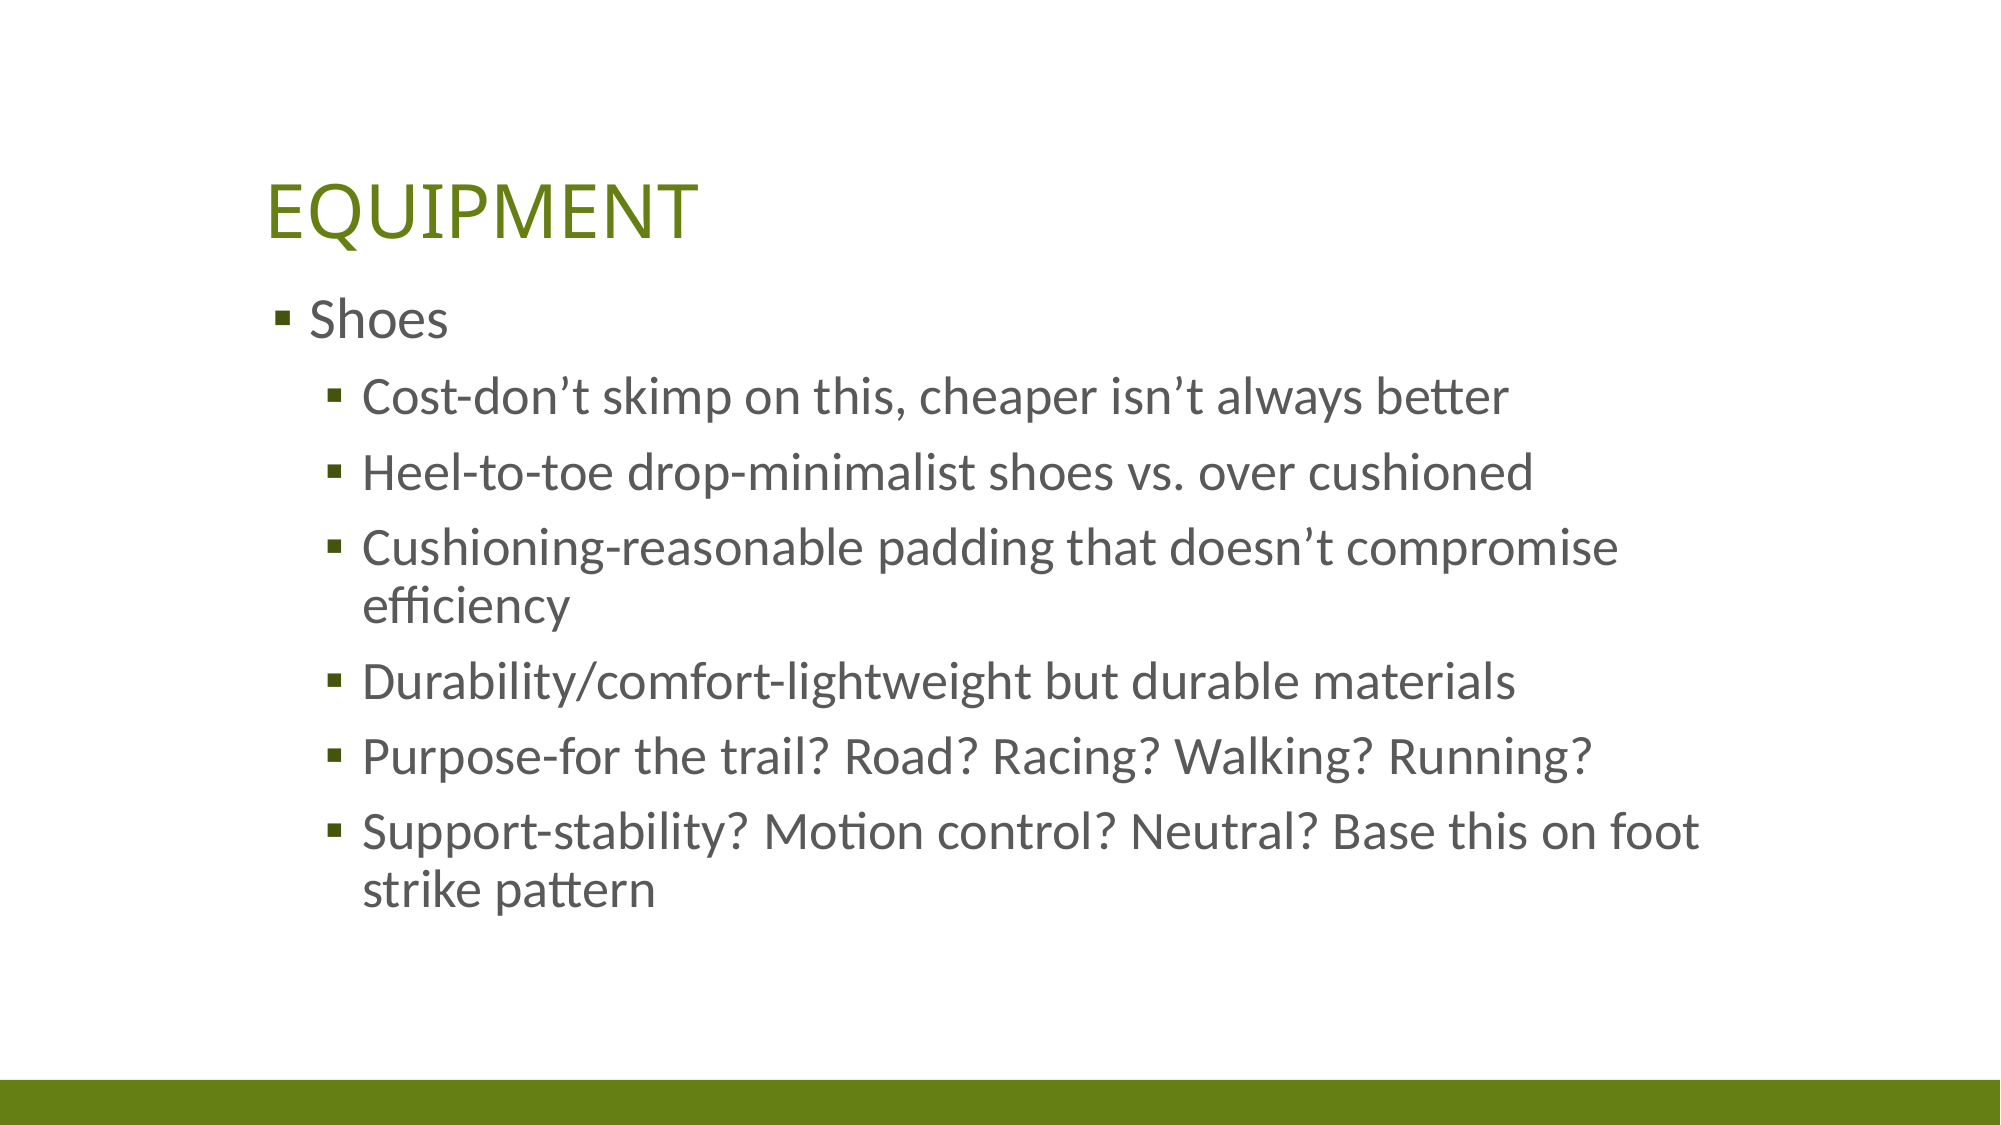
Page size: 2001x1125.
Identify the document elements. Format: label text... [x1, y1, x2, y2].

title Equipment [249, 75, 1750, 263]
list Shoes Cost-don’t skimp on this, cheaper isn’t always better Heel-to-toe drop-minimalist shoes vs. over cushioned Cushioning-reasonable padding that doesn’t compromise efficiency Durability/comfort-lightweight but durable materials Purpose-for the trail? Road? Racing? Walking? Running? Support-stability? Motion control? Neutral? Base this on foot strike pattern [249, 281, 1750, 1013]
